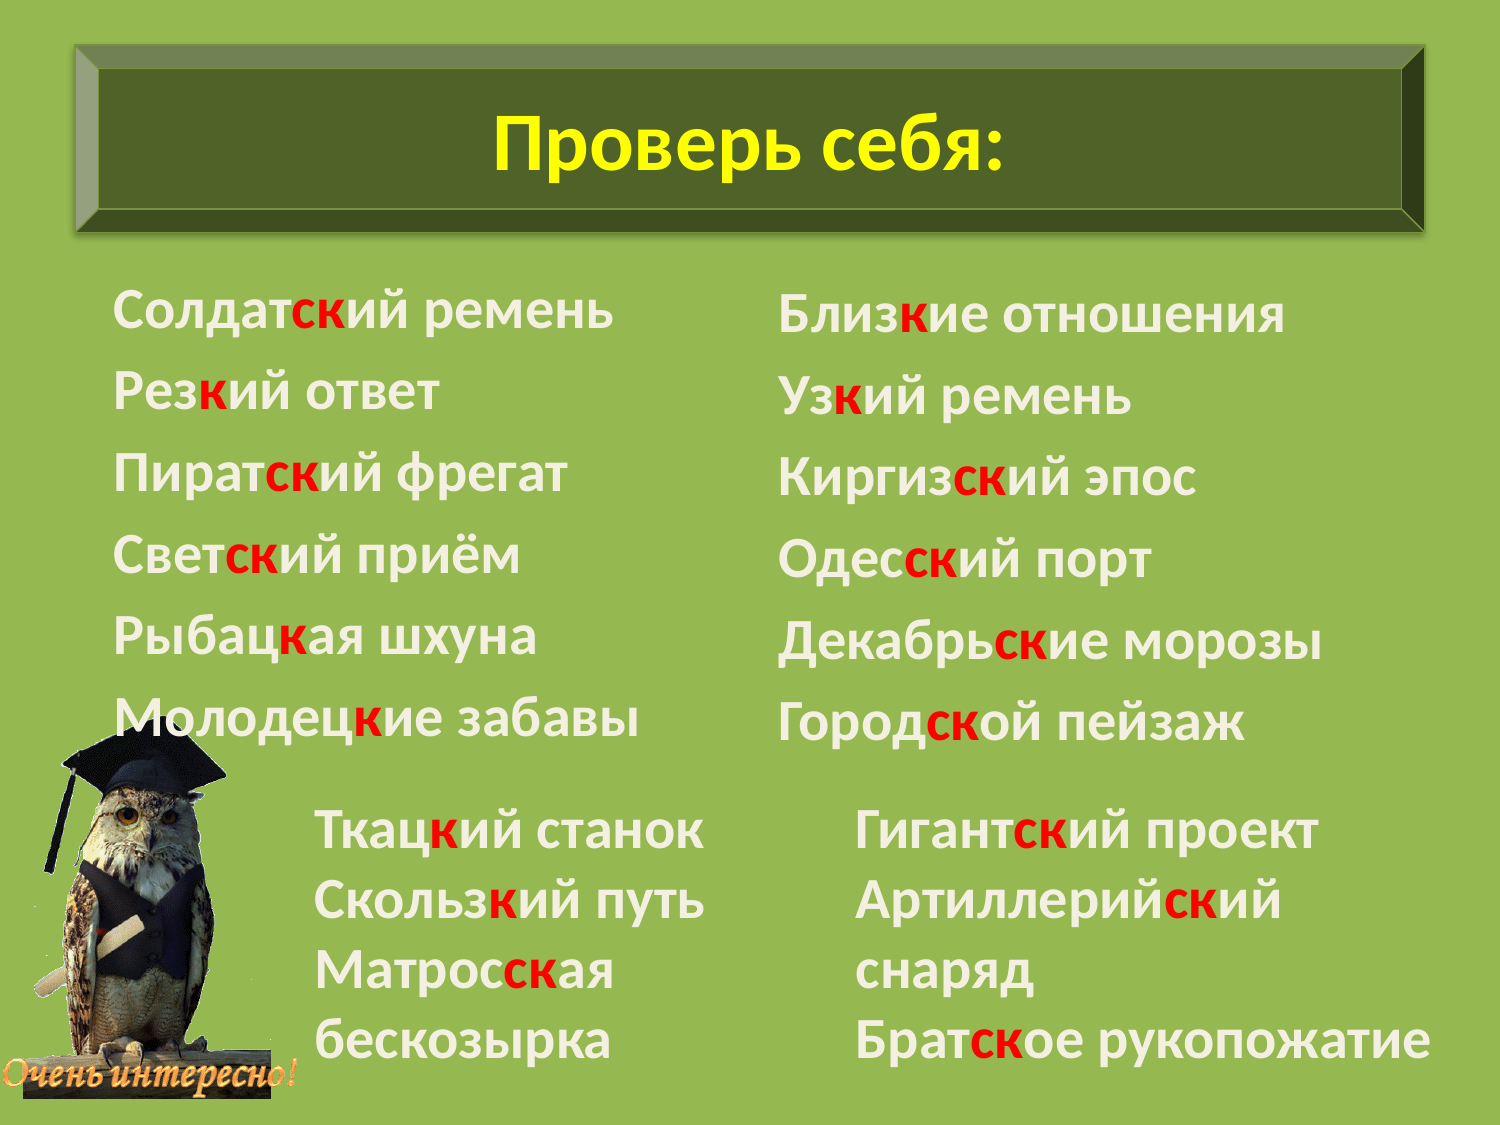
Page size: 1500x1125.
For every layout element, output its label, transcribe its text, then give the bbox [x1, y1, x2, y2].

text_box Близкие отношения Узкий ремень Киргизский эпос Одесский порт Декабрьские морозы Городской пейзаж [764, 266, 1426, 610]
text_box Ткацкий станок Скользкий путь Матросская бескозырка [304, 783, 840, 1078]
picture [0, 712, 301, 1100]
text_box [74, 44, 1426, 233]
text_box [737, 612, 1451, 788]
text_box Солдатский ремень Резкий ответ Пиратский фрегат Светский приём Рыбацкая шхуна Молодецкие забавы [99, 262, 726, 783]
text_box Гигантский проект Артиллерийский снаряд Братское рукопожатие [840, 783, 1475, 1078]
